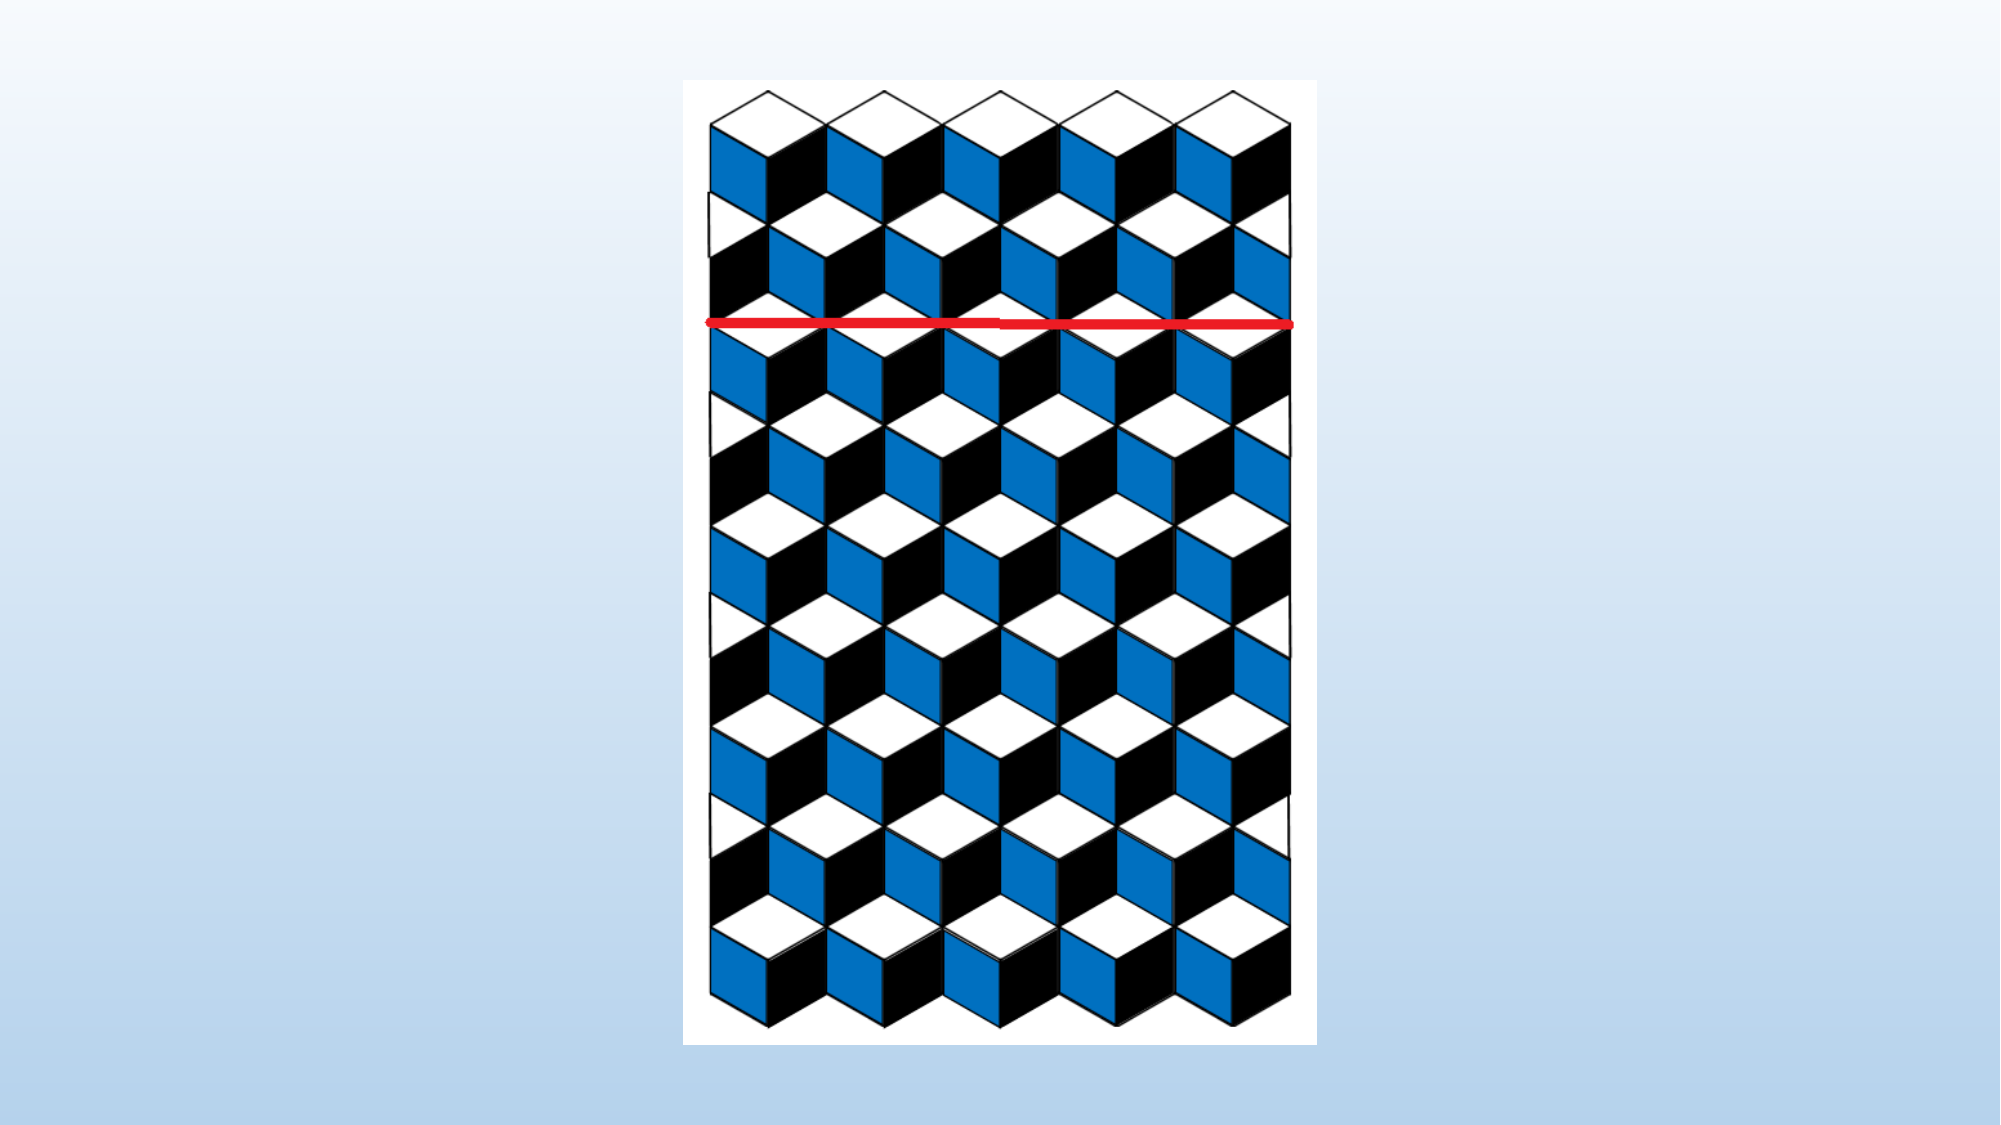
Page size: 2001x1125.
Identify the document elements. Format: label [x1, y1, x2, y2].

list [683, 80, 1317, 1045]
